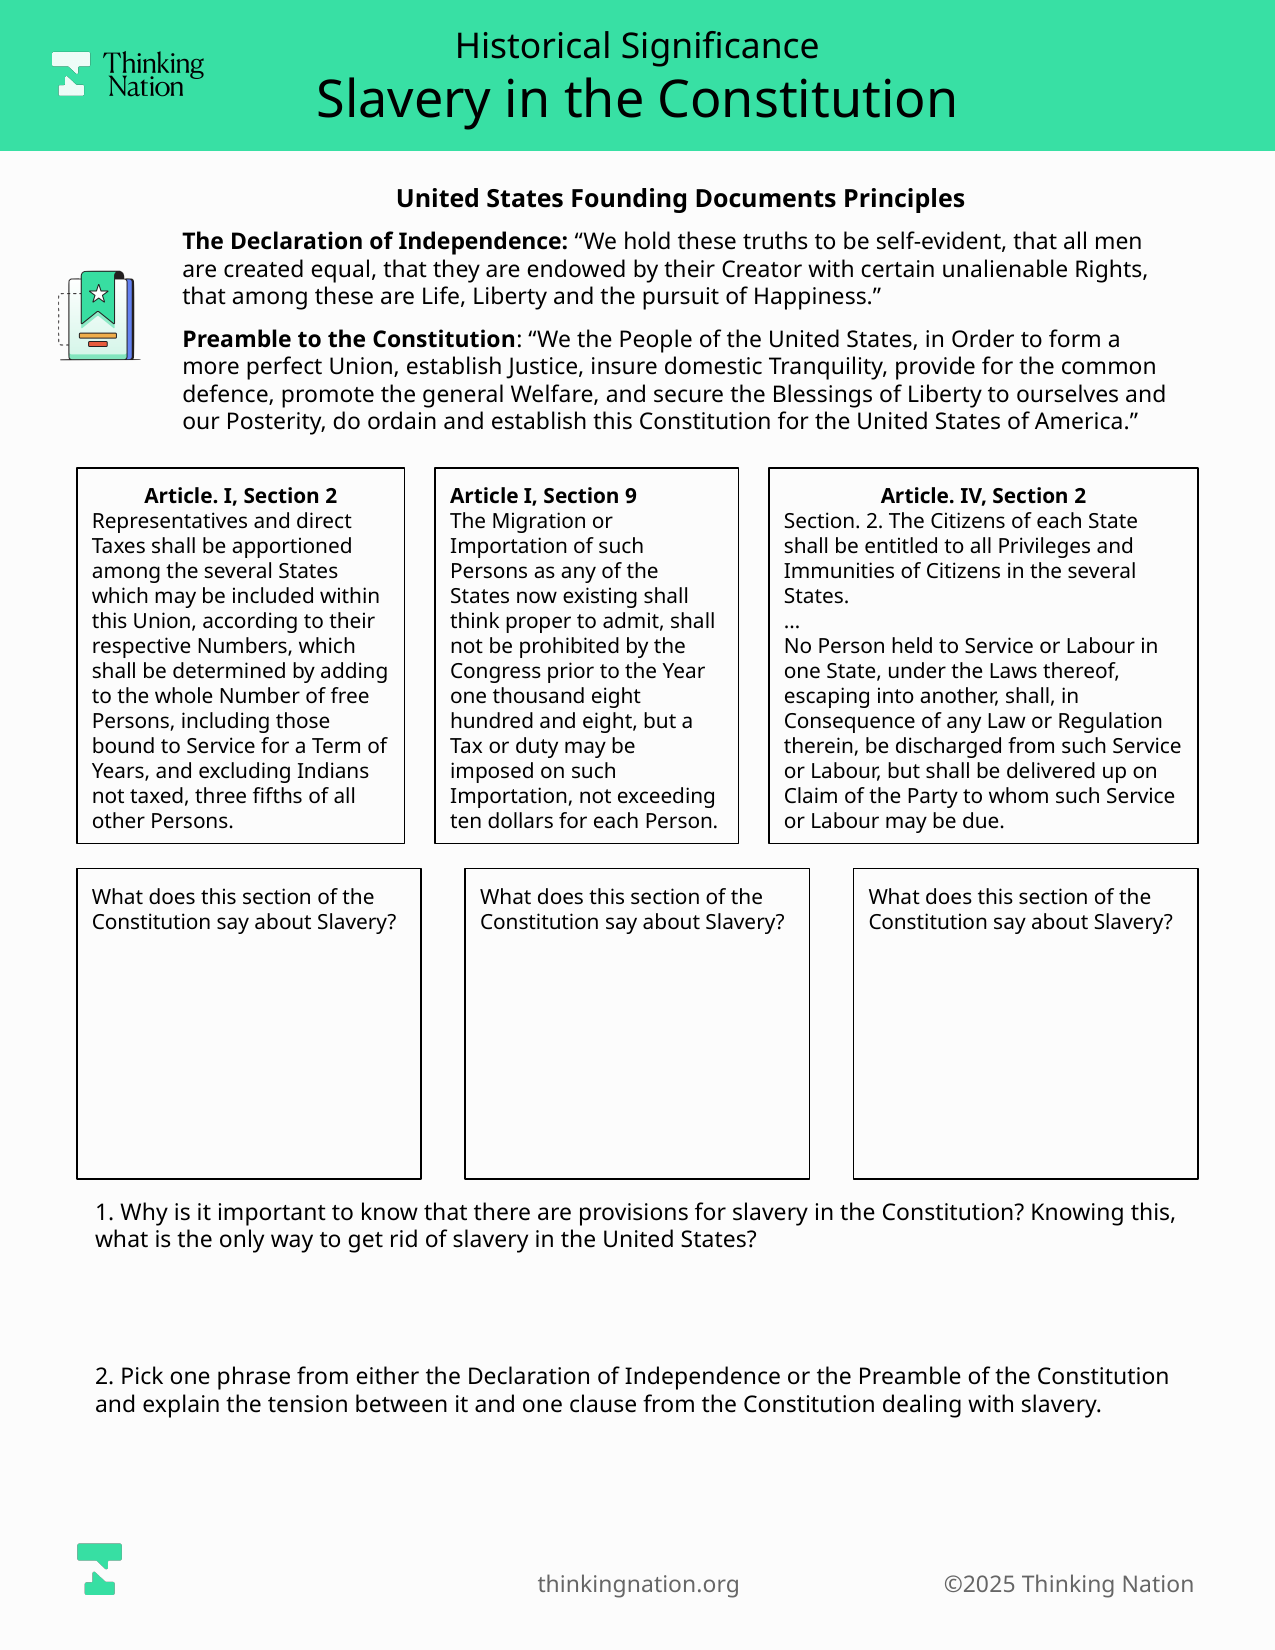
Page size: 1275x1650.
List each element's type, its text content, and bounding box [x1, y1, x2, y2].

text_box 1. Why is it important to know that there are provisions for slavery in the Constitution? Knowing this, what is the only way to get rid of slavery in the United States? 2. Pick one phrase from either the Declaration of Independence or the Preamble of the Constitution and explain the tension between it and one clause from the Constitution dealing with slavery. [76, 1179, 1198, 1464]
text_box What does this section of the Constitution say about Slavery? [853, 868, 1198, 1179]
text_box What does this section of the Constitution say about Slavery? [465, 868, 810, 1179]
text_box Historical Significance Slavery in the Constitution [0, 0, 1275, 151]
picture [35, 37, 210, 110]
text_box United States Founding Documents Principles The Declaration of Independence: “We hold these truths to be self-evident, that all men are created equal, that they are endowed by their Creator with certain unalienable Rights, that among these are Life, Liberty and the pursuit of Happiness.” Preamble to the Constitution: “We the People of the United States, in Order to form a more perfect Union, establish Justice, insure domestic Tranquility, provide for the common defence, promote the general Welfare, and secure the Blessings of Liberty to ourselves and our Posterity, do ordain and establish this Constitution for the United States of America.” [164, 164, 1198, 419]
text_box Article. IV, Section 2 Section. 2. The Citizens of each State shall be entitled to all Privileges and Immunities of Citizens in the several States. … No Person held to Service or Labour in one State, under the Laws thereof, escaping into another, shall, in Consequence of any Law or Regulation therein, be discharged from such Service or Labour, but shall be delivered up on Claim of the Party to whom such Service or Labour may be due. [769, 467, 1198, 844]
text_box thinkingnation.org [488, 1553, 790, 1605]
text_box Article I, Section 9 The Migration or Importation of such Persons as any of the States now existing shall think proper to admit, shall not be prohibited by the Congress prior to the Year one thousand eight hundred and eight, but a Tax or duty may be imposed on such Importation, not exceeding ten dollars for each Person. [435, 467, 739, 844]
text_box ©2025 Thinking Nation [909, 1553, 1211, 1605]
picture [37, 253, 162, 379]
picture [63, 1533, 135, 1605]
text_box Article. I, Section 2 Representatives and direct Taxes shall be apportioned among the several States which may be included within this Union, according to their respective Numbers, which shall be determined by adding to the whole Number of free Persons, including those bound to Service for a Term of Years, and excluding Indians not taxed, three fifths of all other Persons. [76, 467, 405, 844]
text_box What does this section of the Constitution say about Slavery? [76, 868, 422, 1179]
